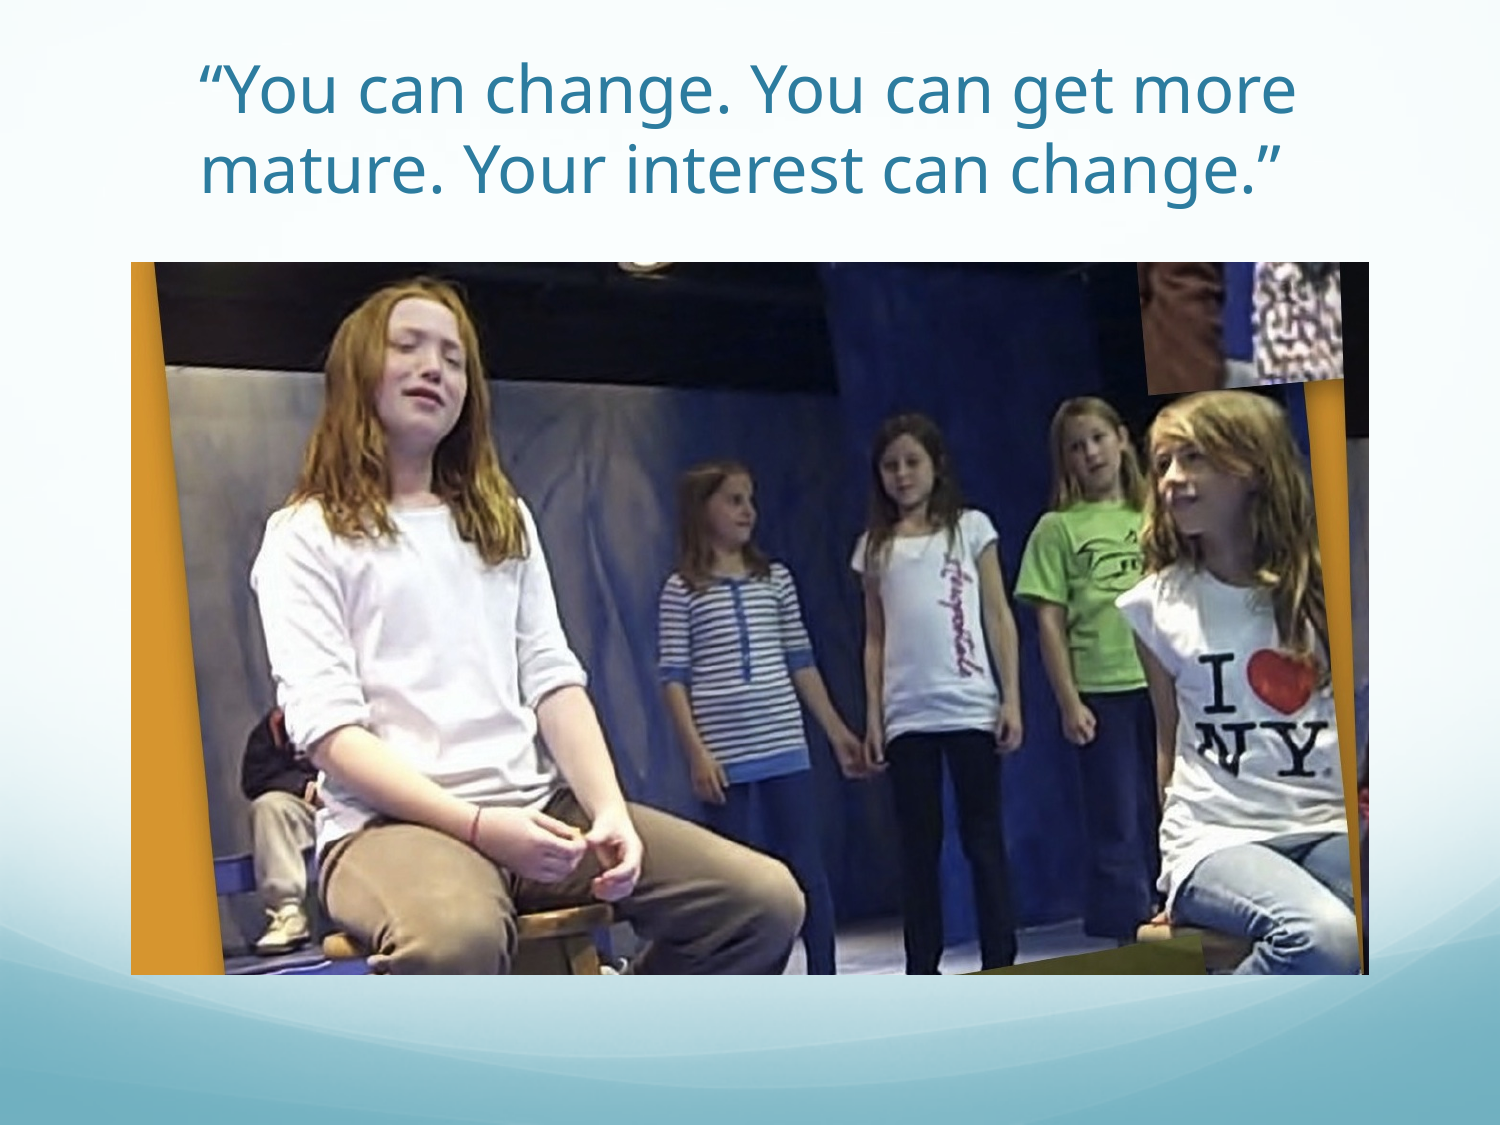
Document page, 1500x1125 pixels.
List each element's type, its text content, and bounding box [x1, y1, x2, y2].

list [89, 261, 1410, 976]
title “You can change. You can get more mature. Your interest can change.” [90, 17, 1410, 215]
